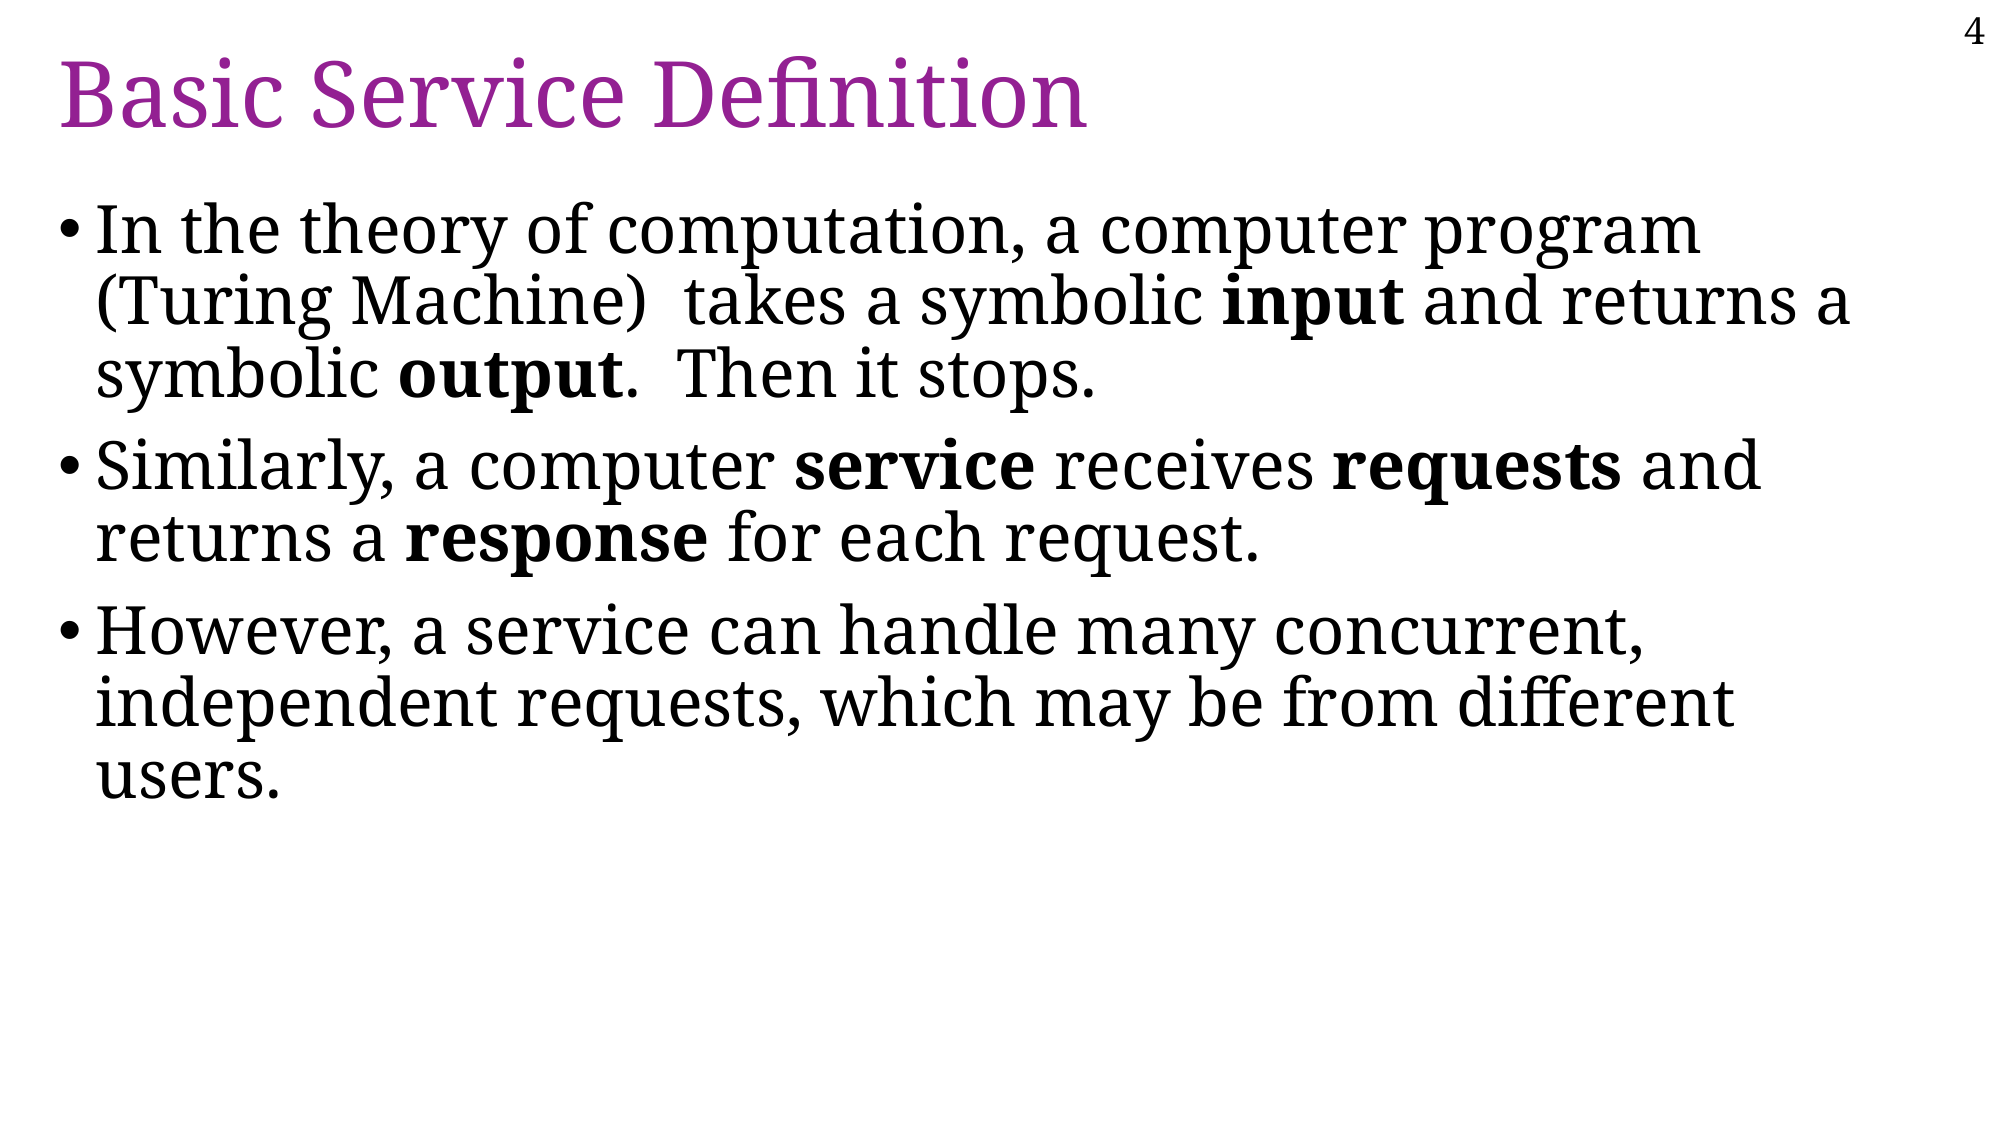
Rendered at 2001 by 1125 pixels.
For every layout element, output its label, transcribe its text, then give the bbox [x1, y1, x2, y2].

text_box 4 [1901, 0, 2000, 60]
title Basic Service Definition [43, 25, 1953, 171]
list In the theory of computation, a computer program (Turing Machine) takes a symbolic input and returns a symbolic output. Then it stops. Similarly, a computer service receives requests and returns a response for each request. However, a service can handle many concurrent, independent requests, which may be from different users. [43, 188, 1953, 1106]
